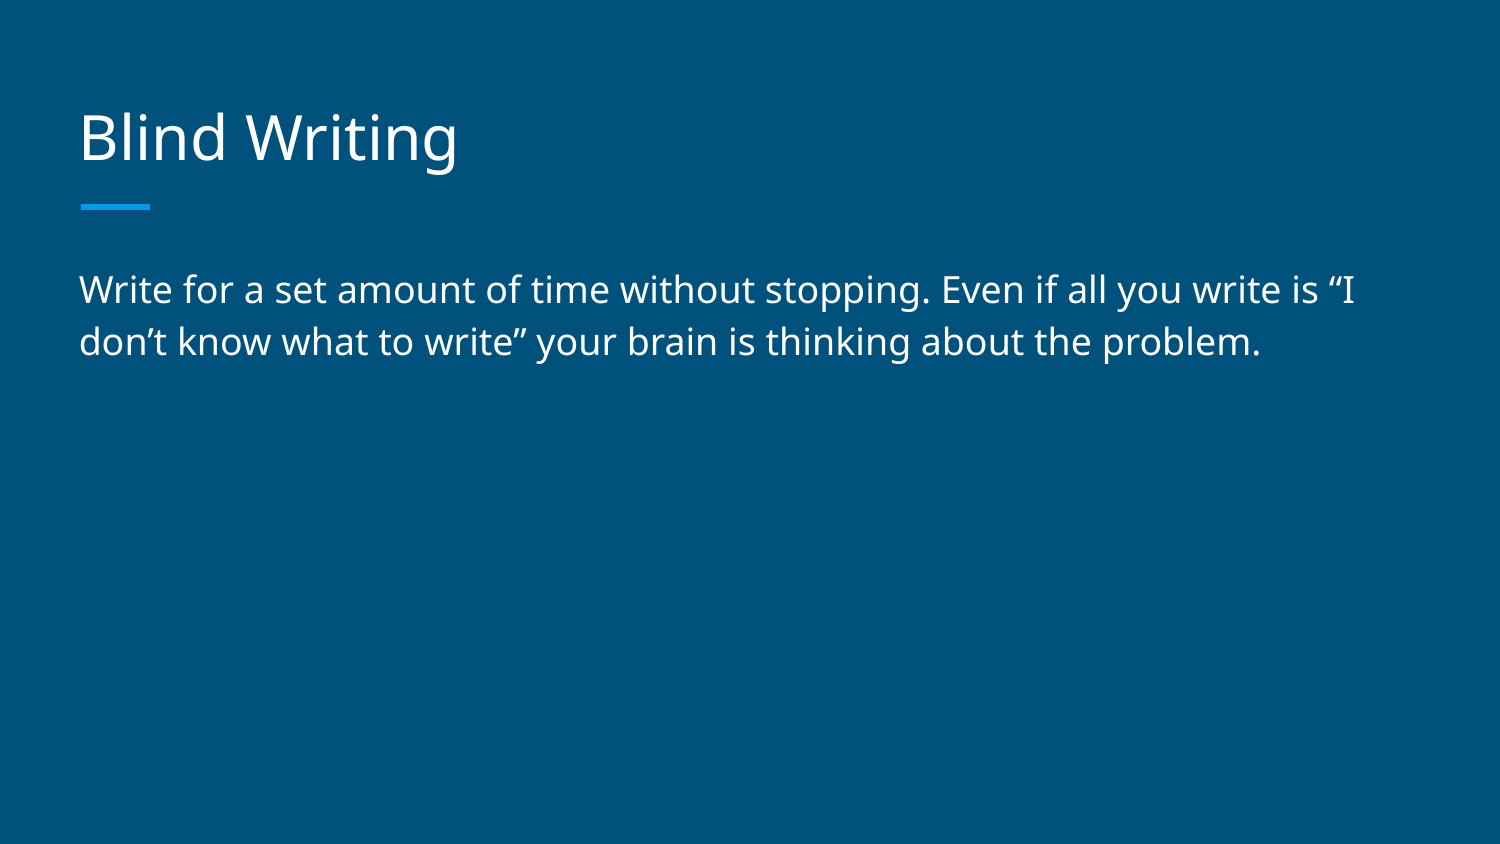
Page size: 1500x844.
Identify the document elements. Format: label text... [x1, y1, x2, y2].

title Blind Writing [63, 75, 1437, 188]
list Write for a set amount of time without stopping. Even if all you write is “I don’t know what to write” your brain is thinking about the problem. [63, 244, 1437, 750]
